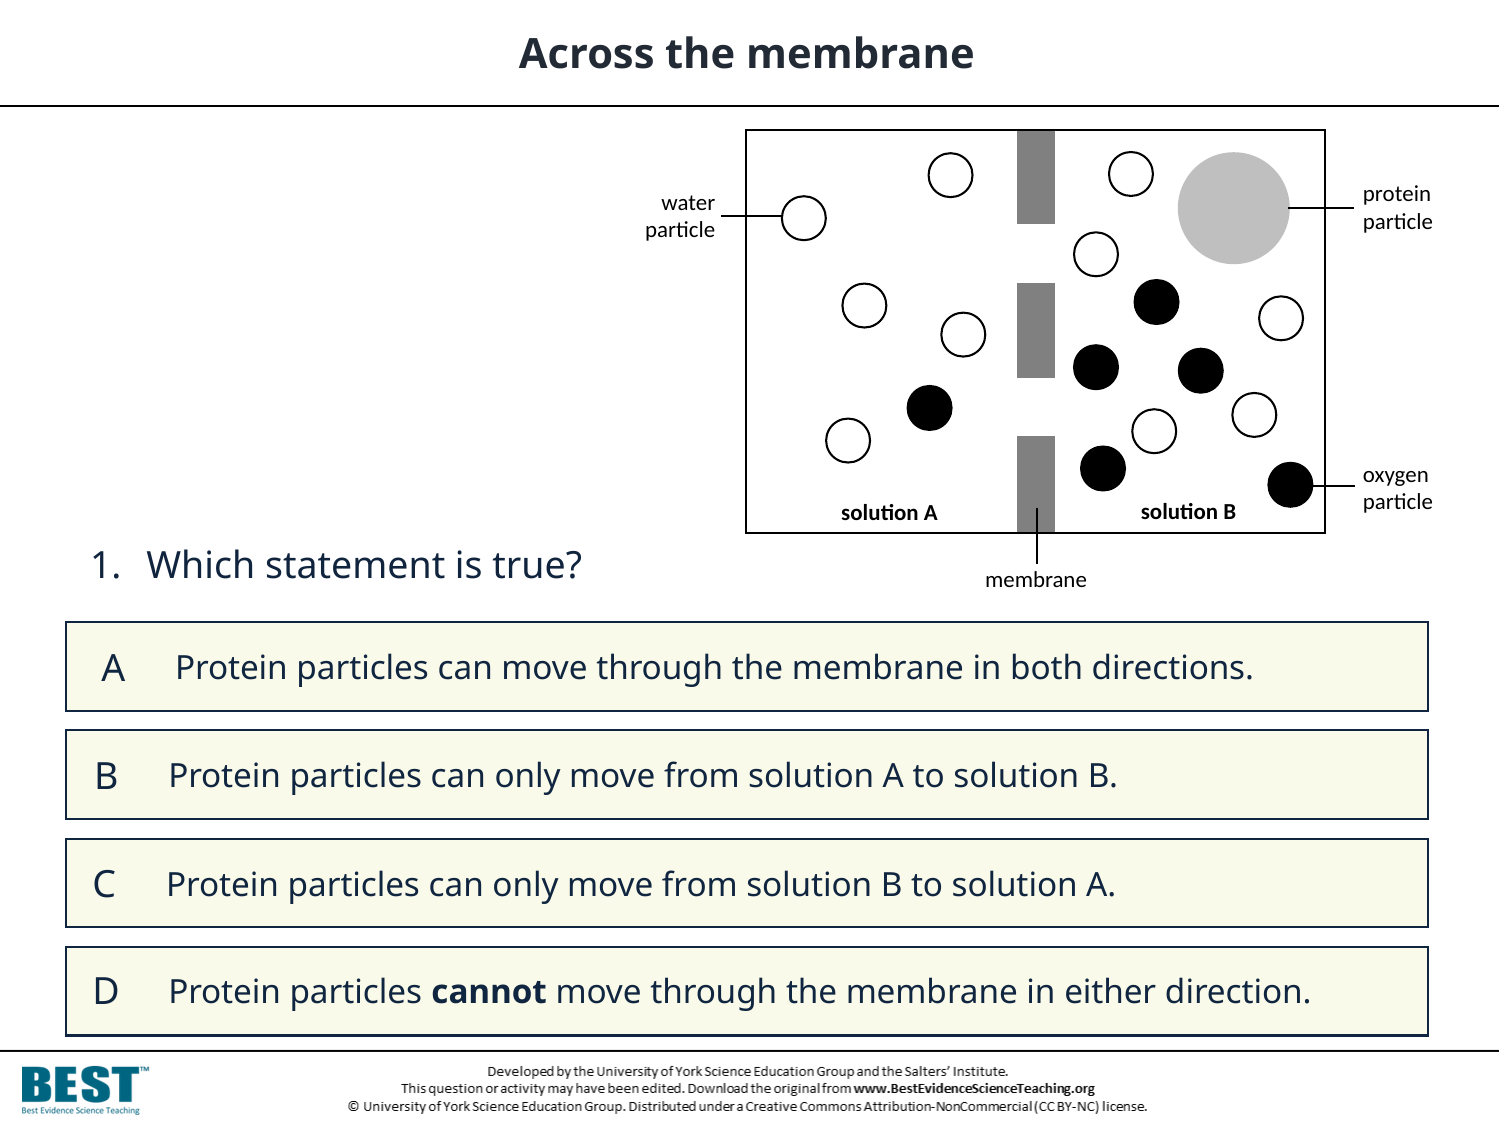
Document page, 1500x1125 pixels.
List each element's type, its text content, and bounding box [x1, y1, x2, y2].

text_box Across the membrane [23, 4, 1471, 99]
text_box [594, 129, 1484, 597]
picture [0, 105, 1500, 1125]
